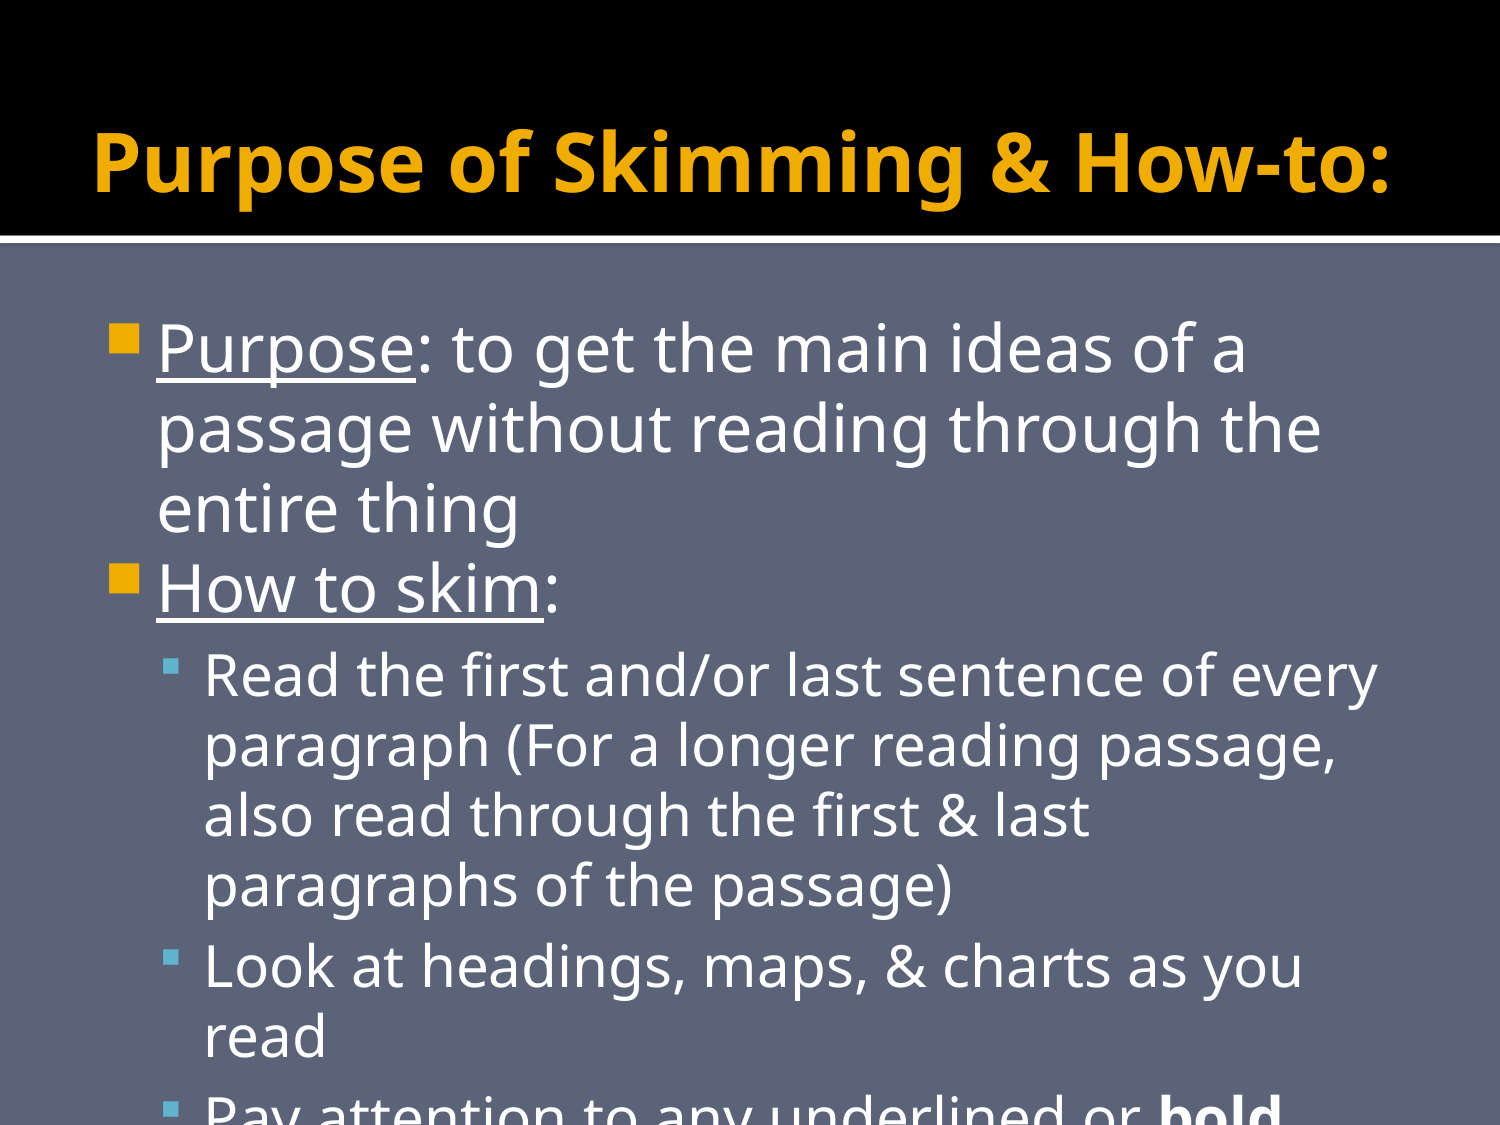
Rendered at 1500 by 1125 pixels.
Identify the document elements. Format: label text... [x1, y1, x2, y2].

list Purpose: to get the main ideas of a passage without reading through the entire thing How to skim: Read the first and/or last sentence of every paragraph (For a longer reading passage, also read through the first & last paragraphs of the passage) Look at headings, maps, & charts as you read Pay attention to any underlined or bold words [75, 291, 1425, 1050]
title Purpose of Skimming & How-to: [75, 56, 1425, 263]
